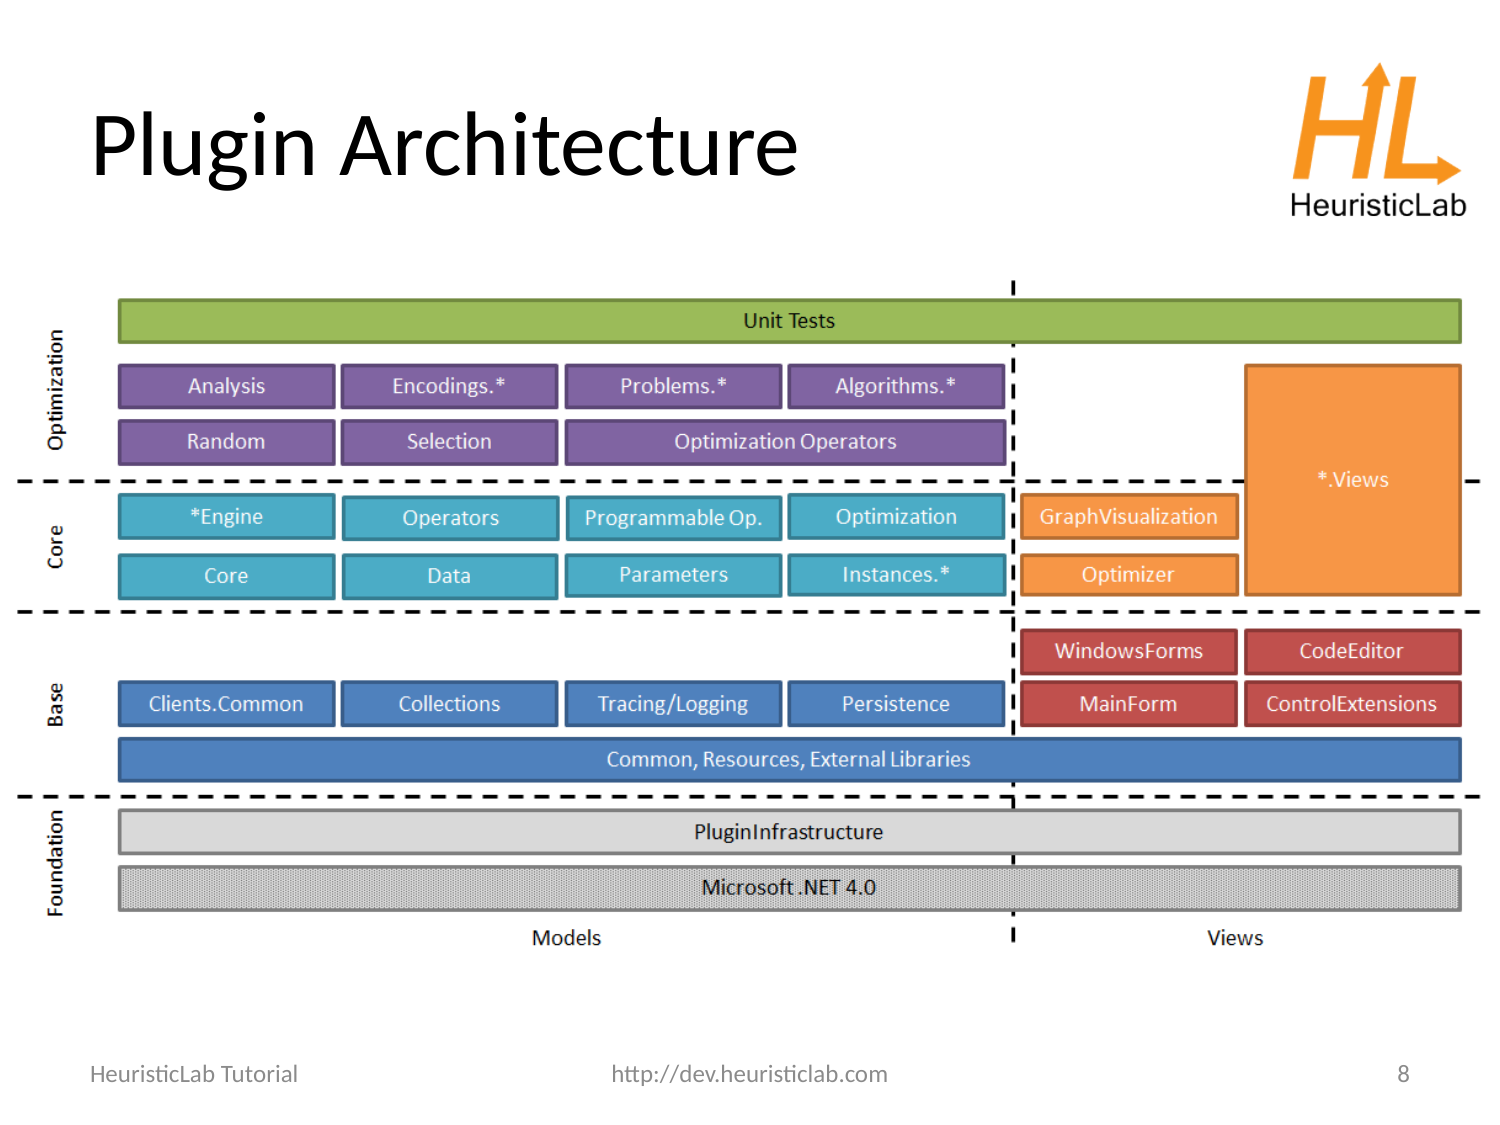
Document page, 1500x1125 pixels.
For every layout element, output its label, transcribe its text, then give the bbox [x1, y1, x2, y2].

slide_number HeuristicLab Tutorial [75, 1042, 425, 1103]
slide_number 8 [1074, 1042, 1425, 1103]
title Plugin Architecture [75, 45, 1282, 233]
picture [17, 280, 1483, 965]
picture [1281, 27, 1474, 244]
footer http://dev.heuristiclab.com [512, 1042, 988, 1103]
